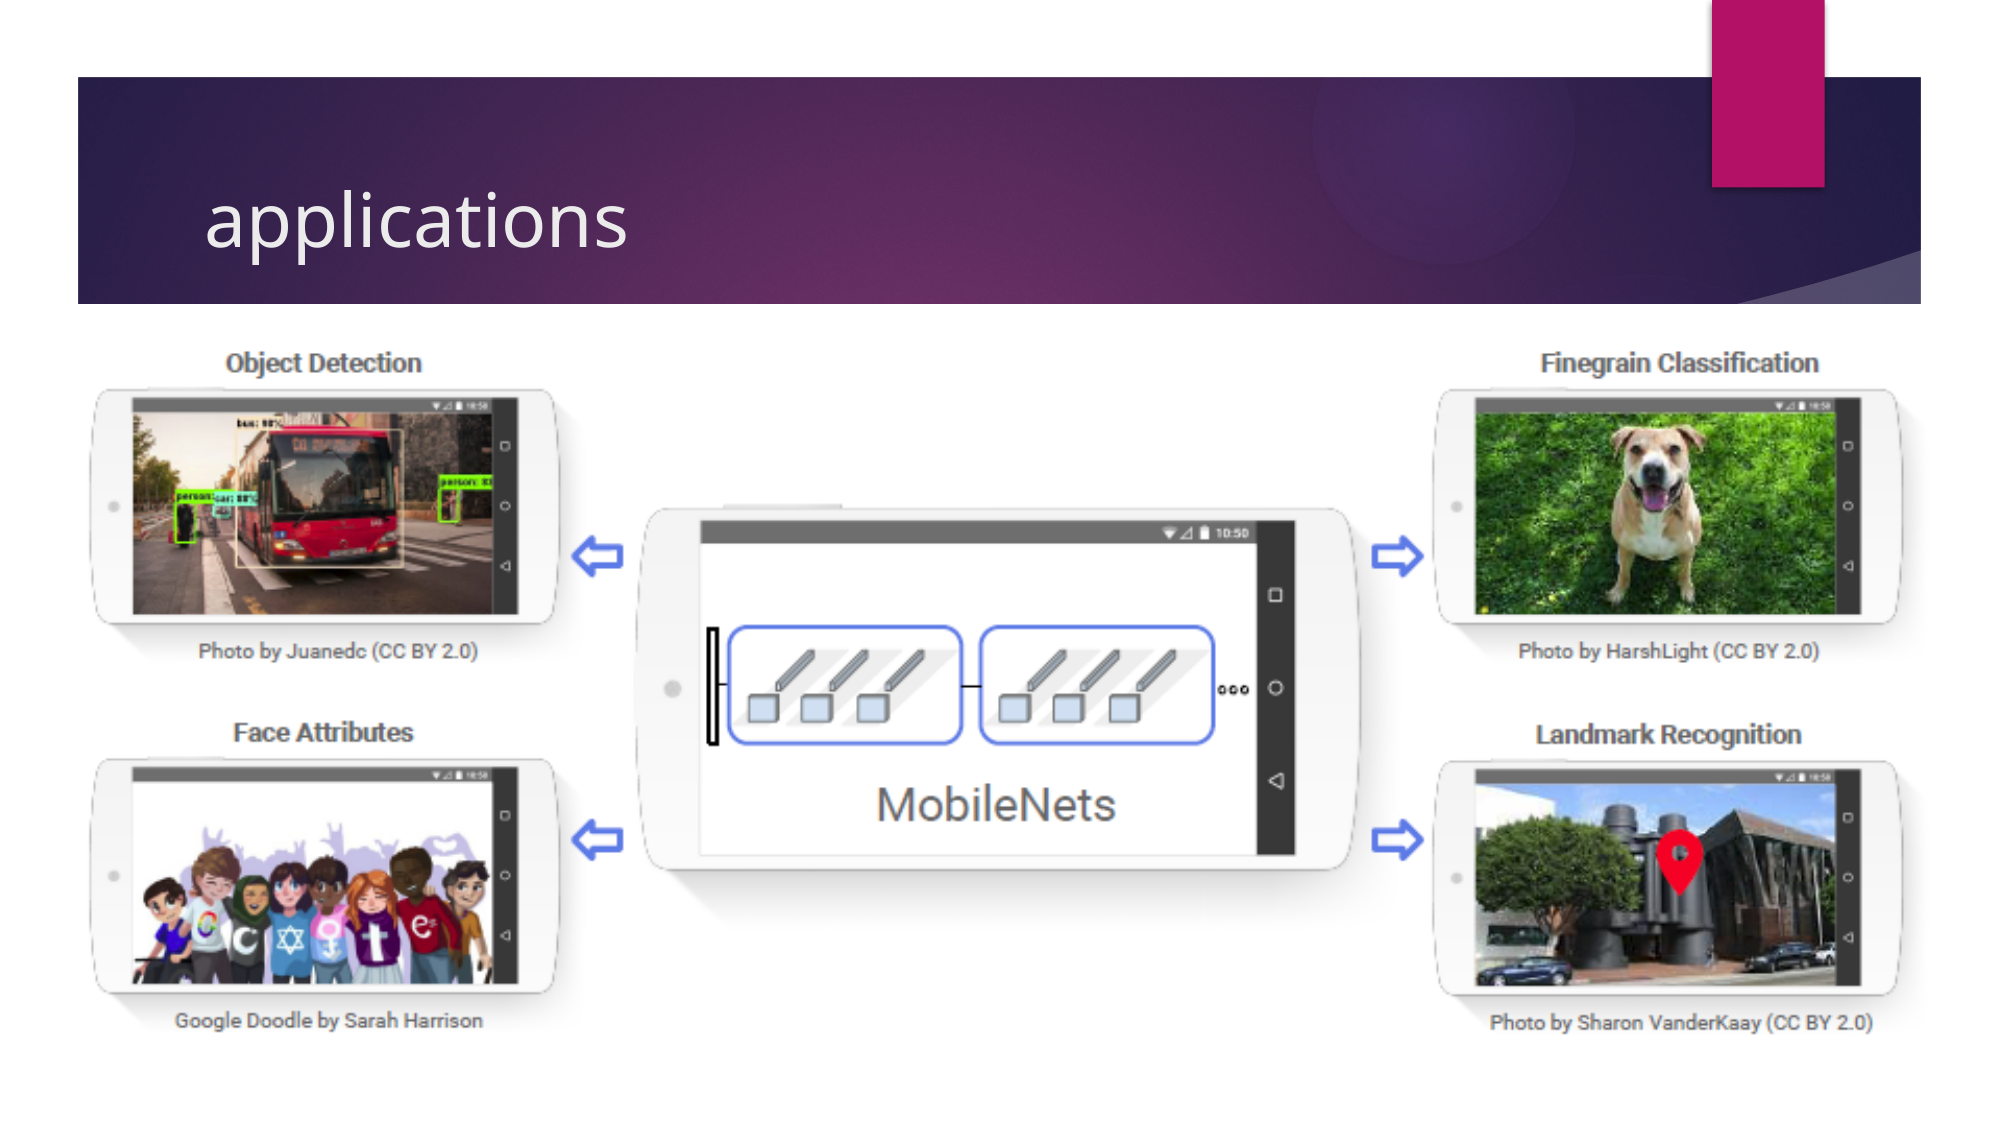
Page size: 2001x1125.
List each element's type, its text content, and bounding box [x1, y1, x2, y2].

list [69, 303, 1952, 1047]
title applications [189, 159, 1627, 276]
